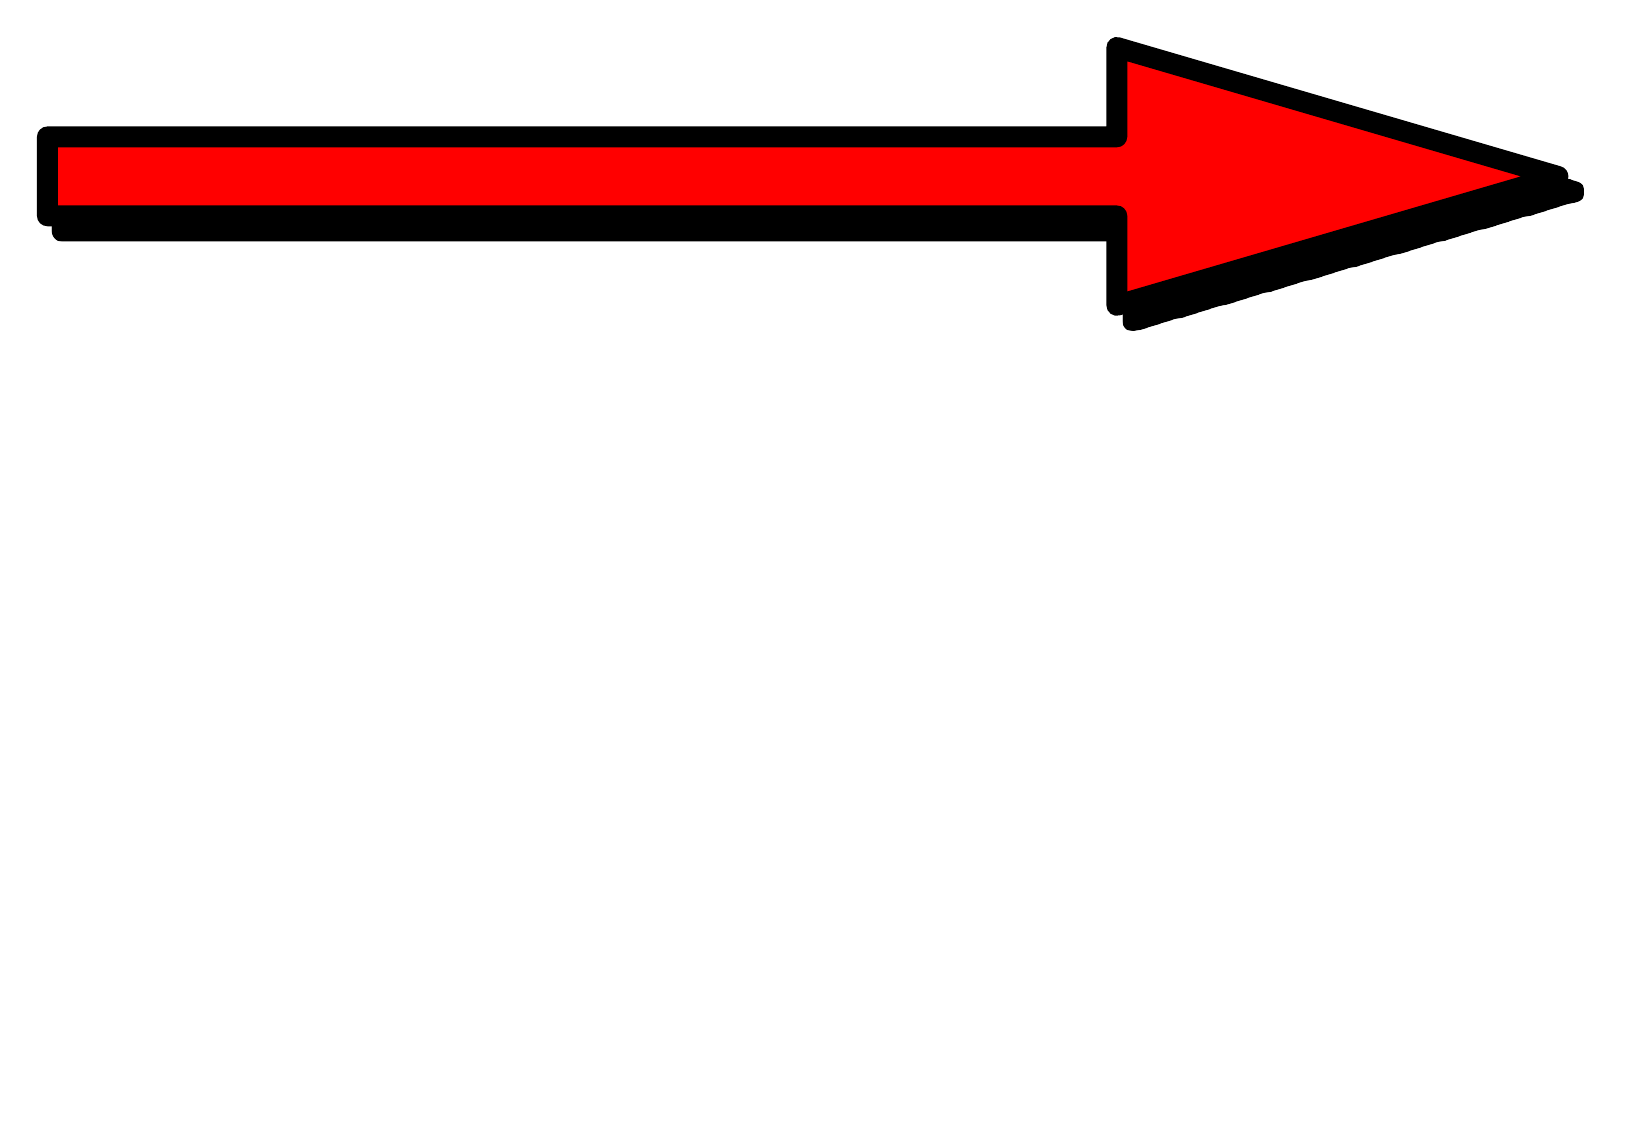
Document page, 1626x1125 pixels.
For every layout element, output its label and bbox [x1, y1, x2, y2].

text_box [45, 45, 1561, 308]
